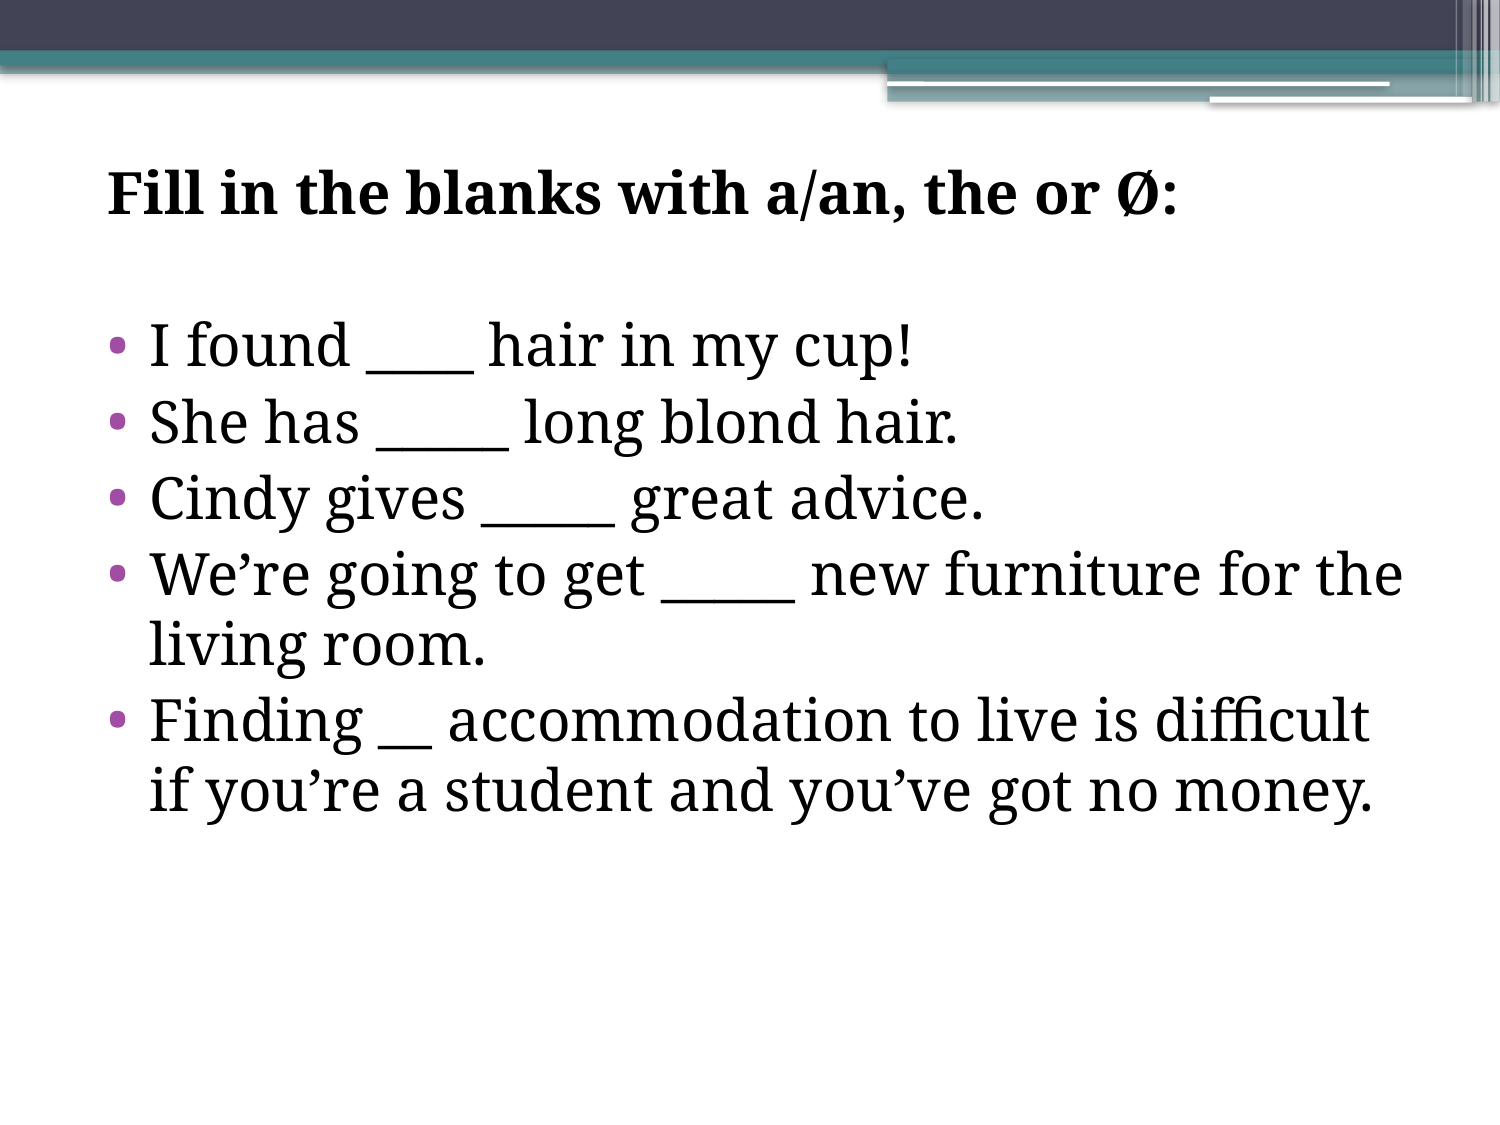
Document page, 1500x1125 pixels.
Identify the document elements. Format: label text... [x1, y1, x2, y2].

list Fill in the blanks with a/an, the or Ø: I found ____ hair in my cup! She has _____ long blond hair. Cindy gives _____ great advice. We’re going to get _____ new furniture for the living room. Finding __ accommodation to live is difficult if you’re a student and you’ve got no money. [75, 149, 1425, 1079]
